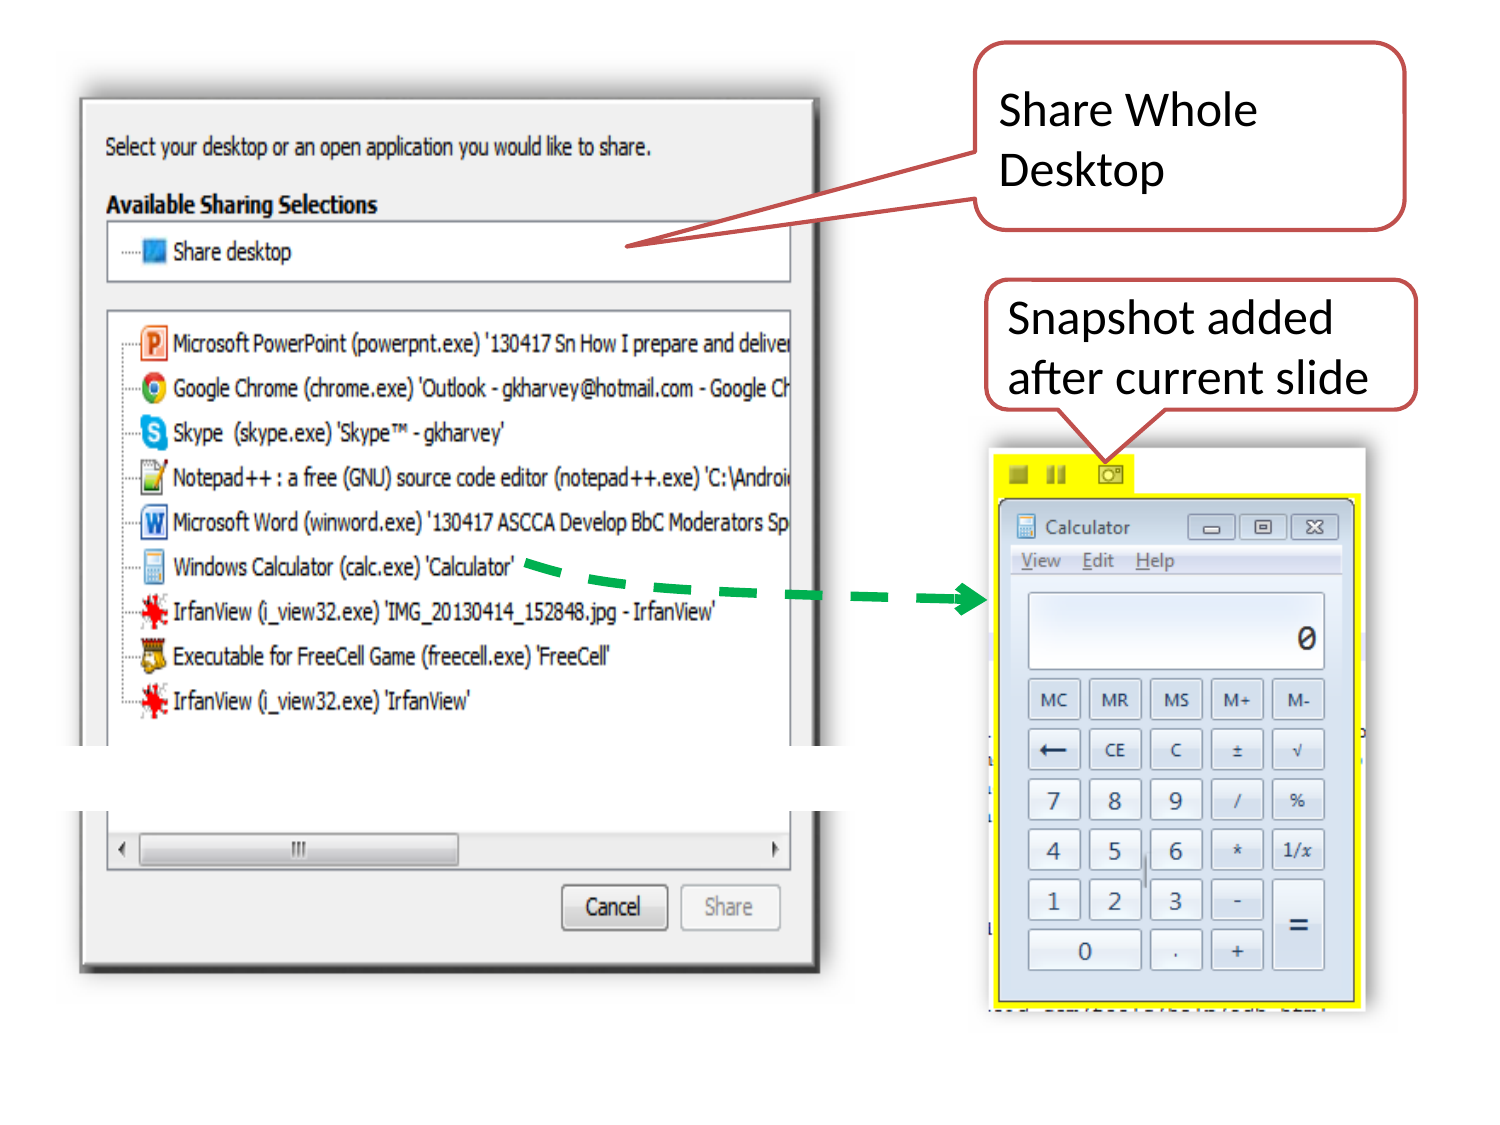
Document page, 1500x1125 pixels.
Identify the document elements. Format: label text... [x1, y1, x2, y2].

text_box Snapshot added after current slide [984, 277, 1419, 410]
text_box [866, 590, 944, 600]
text_box Share Whole Desktop [866, 40, 1407, 233]
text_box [37, 42, 863, 1031]
picture [949, 409, 1405, 1051]
